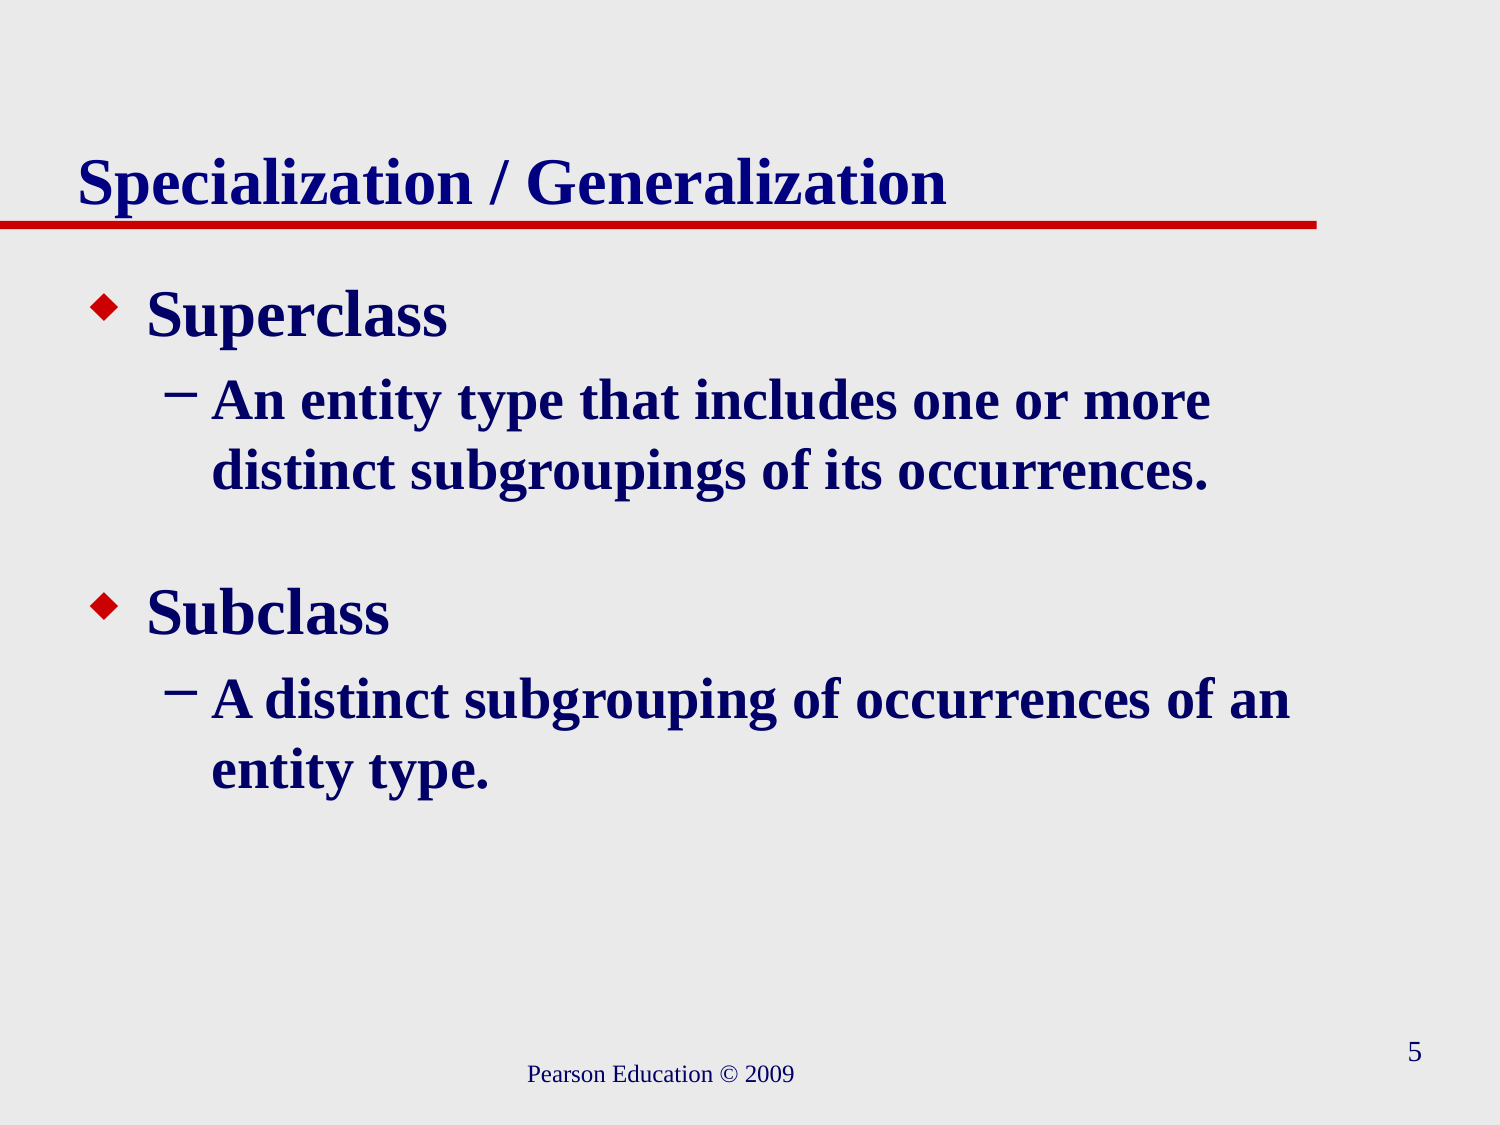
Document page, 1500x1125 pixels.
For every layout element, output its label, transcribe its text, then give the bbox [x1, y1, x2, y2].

text_box Pearson Education © 2009 [512, 1050, 1038, 1095]
title Specialization / Generalization [62, 43, 1338, 226]
slide_number 5 [1124, 1012, 1438, 1088]
list Superclass An entity type that includes one or more distinct subgroupings of its occurrences. Subclass A distinct subgrouping of occurrences of an entity type. [74, 262, 1343, 938]
